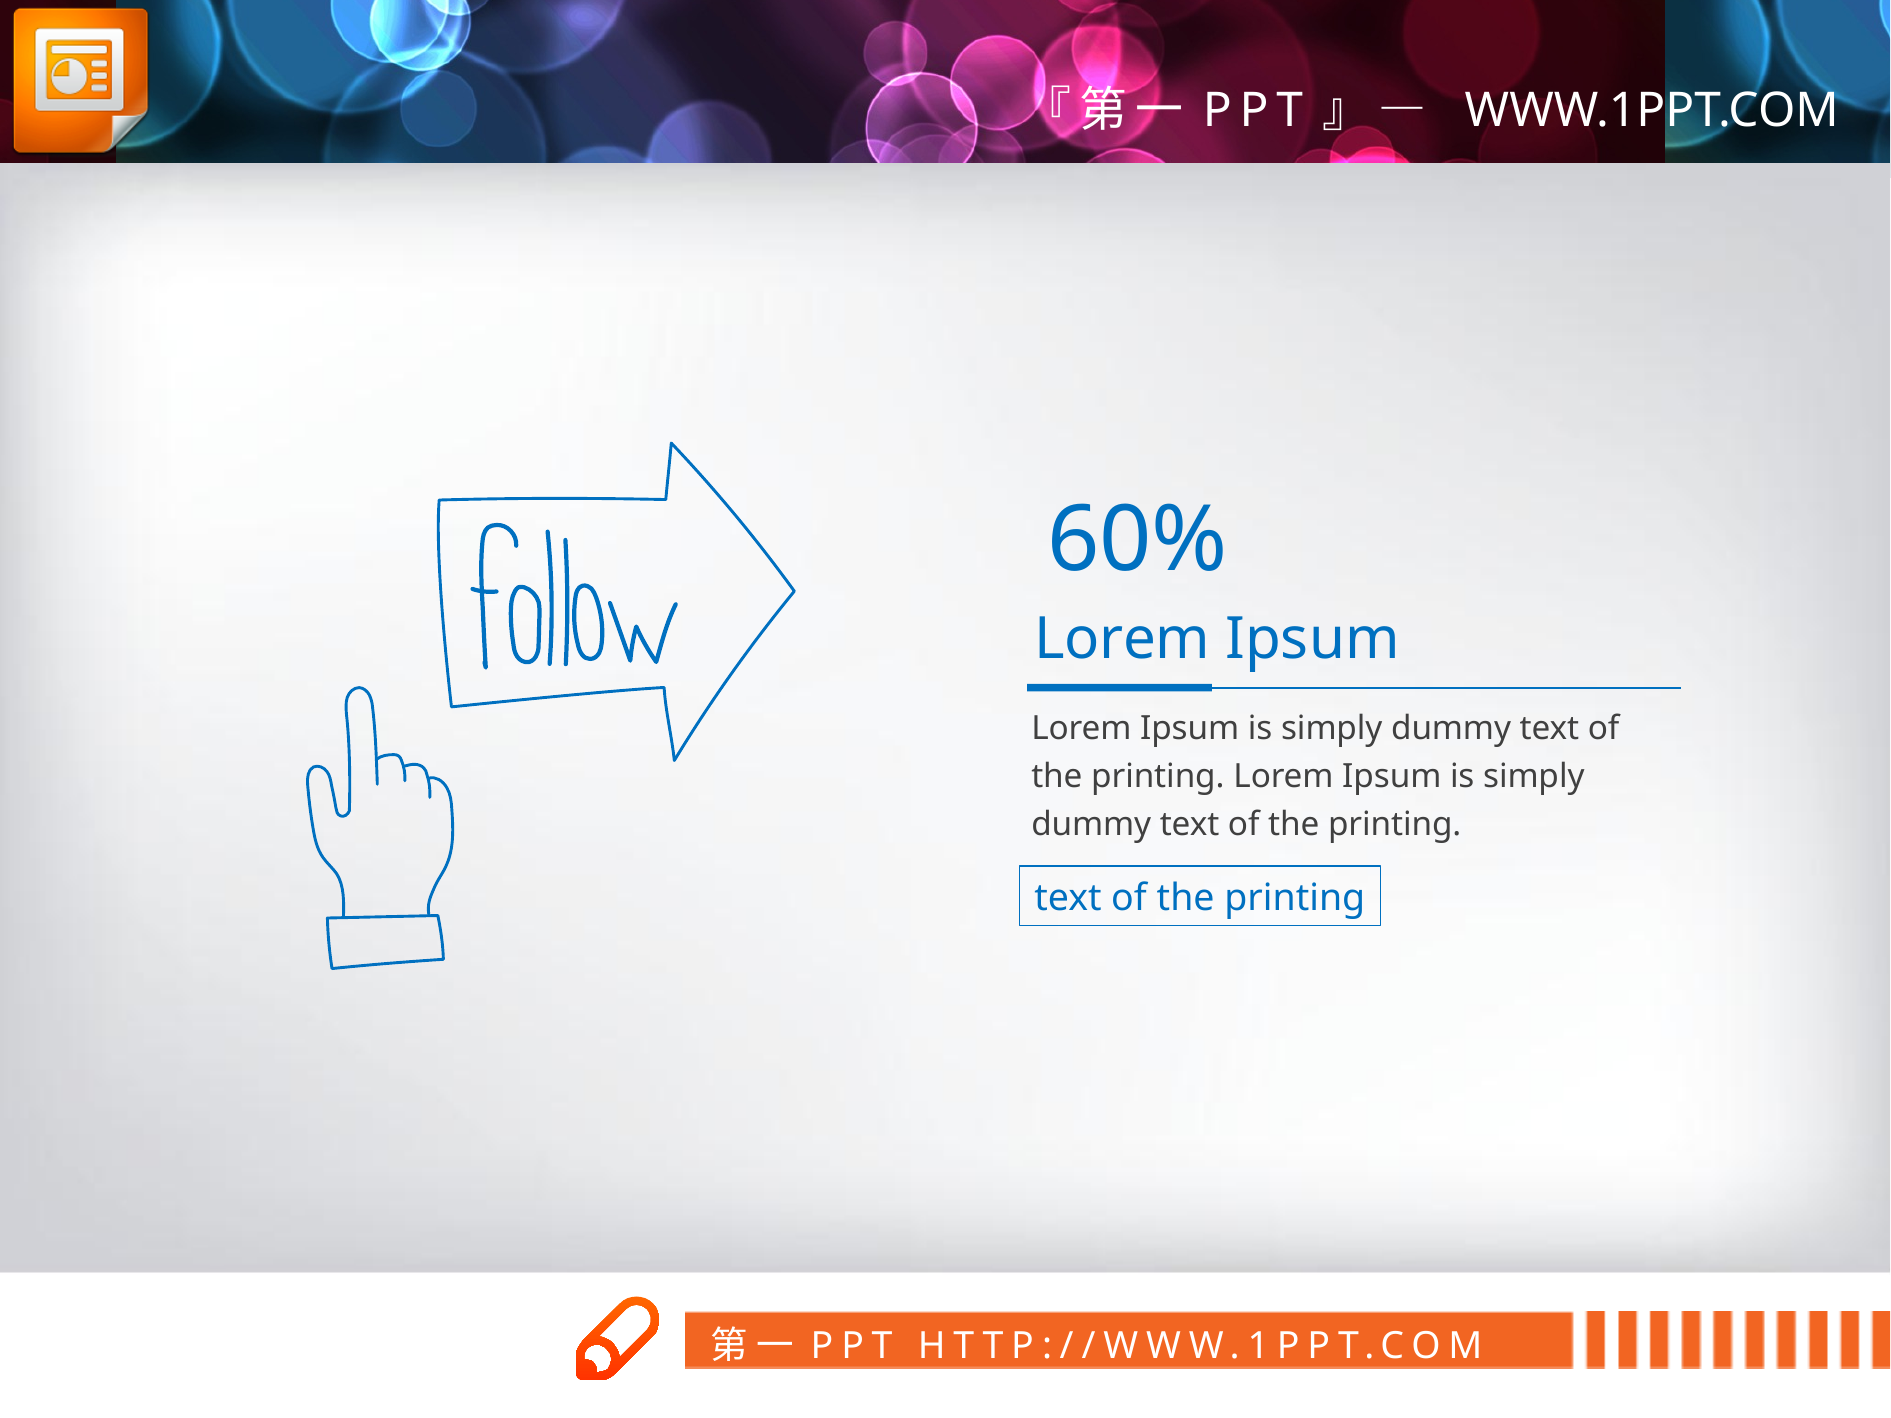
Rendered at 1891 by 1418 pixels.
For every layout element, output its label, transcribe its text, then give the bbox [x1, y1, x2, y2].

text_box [306, 687, 455, 969]
picture [685, 1311, 1891, 1369]
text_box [1016, 592, 1693, 849]
text_box 60% [1032, 471, 1244, 591]
text_box text of the printing [1019, 865, 1381, 926]
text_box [433, 442, 795, 761]
picture [0, 0, 1891, 1275]
